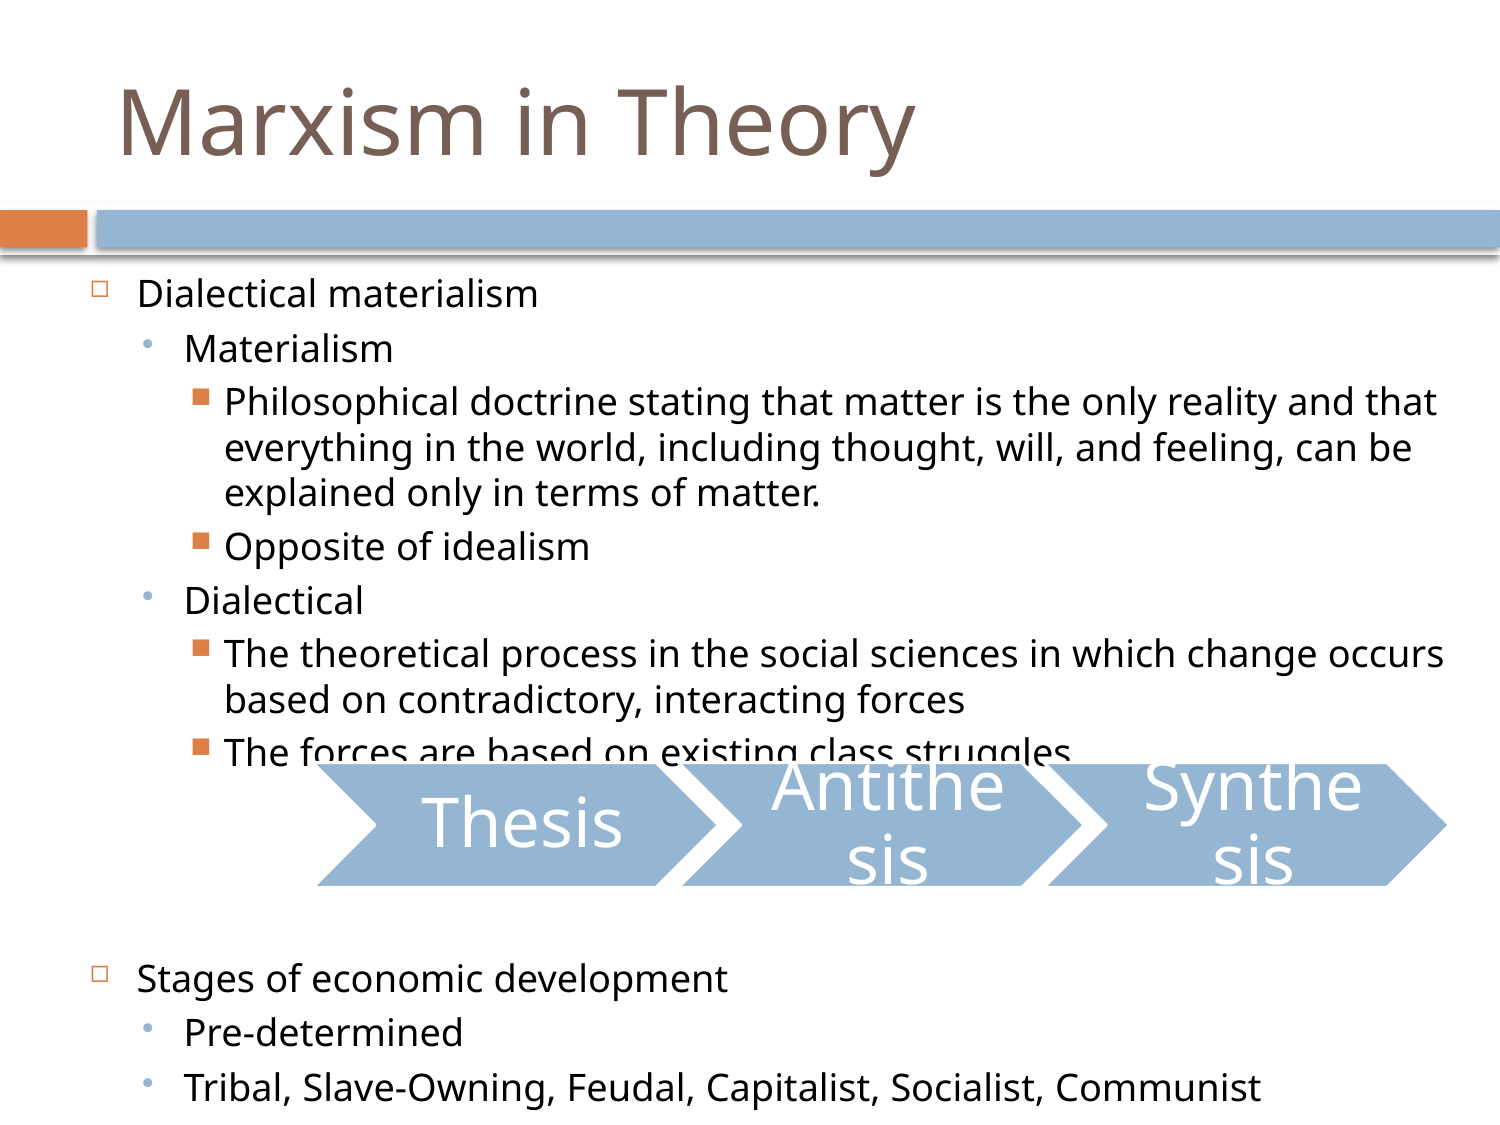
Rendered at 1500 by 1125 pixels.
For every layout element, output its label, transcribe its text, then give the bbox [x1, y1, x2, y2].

title Marxism in Theory [100, 37, 1438, 200]
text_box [312, 762, 1451, 888]
list Dialectical materialism Materialism Philosophical doctrine stating that matter is the only reality and that everything in the world, including thought, will, and feeling, can be explained only in terms of matter. Opposite of idealism Dialectical The theoretical process in the social sciences in which change occurs based on contradictory, interacting forces The forces are based on existing class struggles Stages of economic development Pre-determined Tribal, Slave-Owning, Feudal, Capitalist, Socialist, Communist [75, 262, 1500, 1125]
